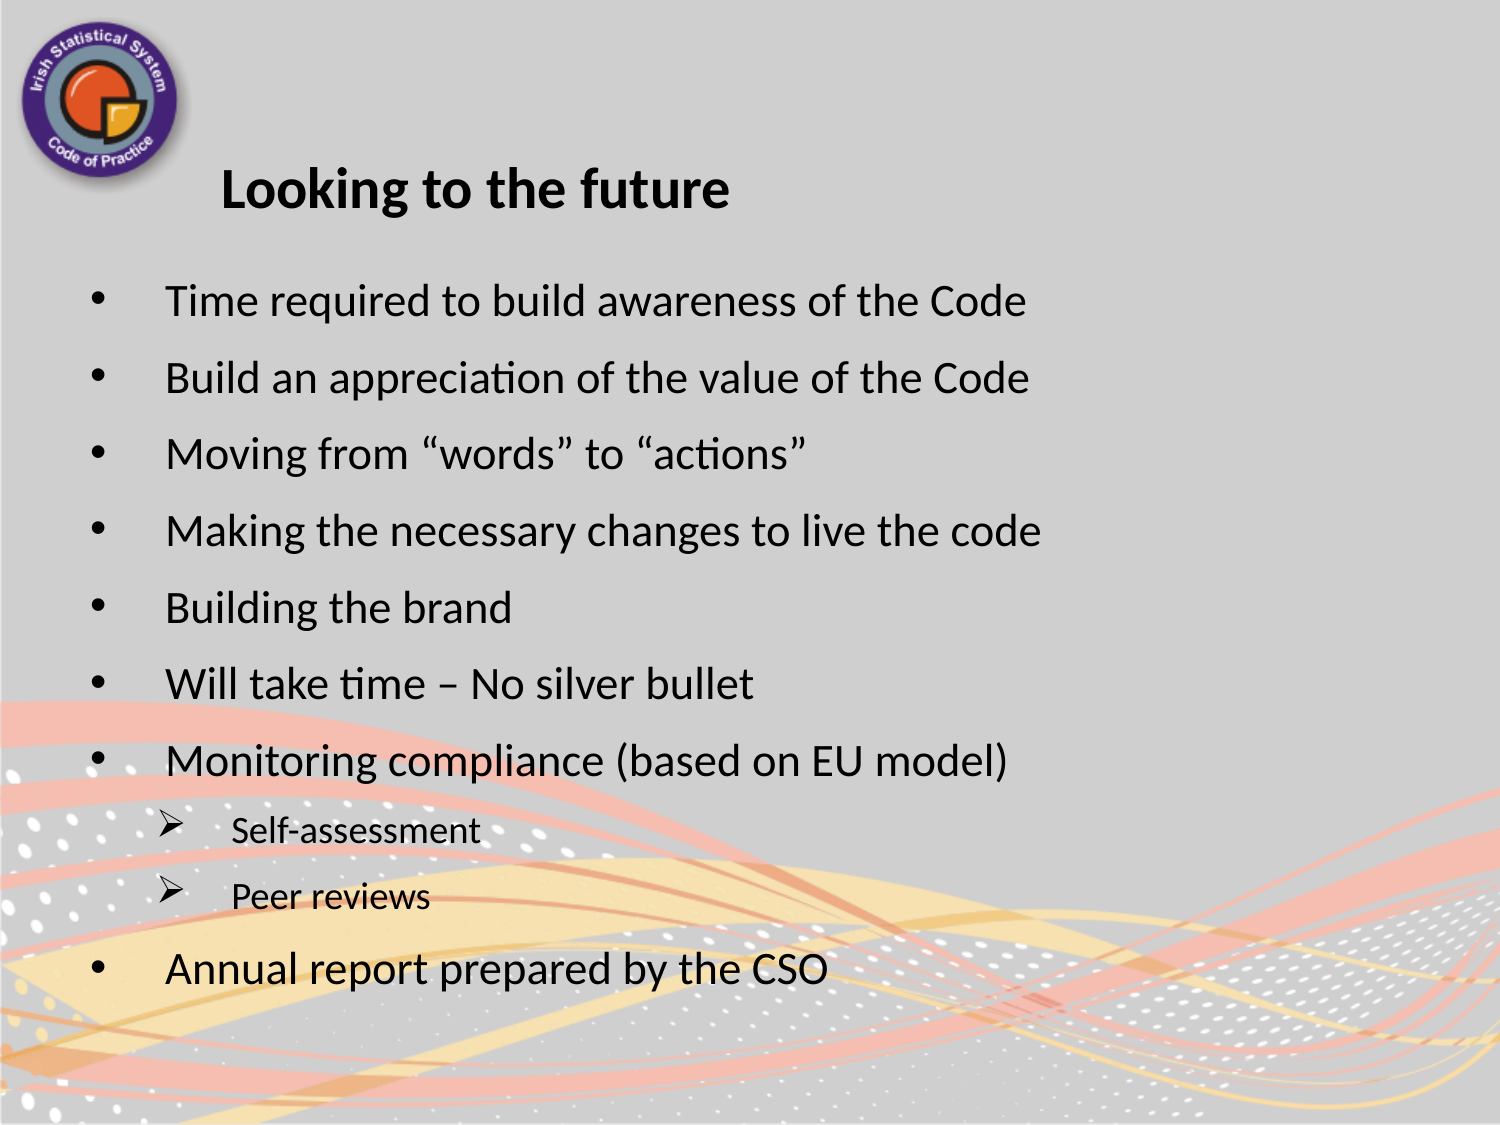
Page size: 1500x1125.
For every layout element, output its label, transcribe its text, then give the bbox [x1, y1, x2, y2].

list Time required to build awareness of the Code Build an appreciation of the value of the Code Moving from “words” to “actions” Making the necessary changes to live the code Building the brand Will take time – No silver bullet Monitoring compliance (based on EU model) Self-assessment Peer reviews Annual report prepared by the CSO [75, 262, 1425, 1005]
picture [0, 0, 1500, 1125]
title Looking to the future [206, 137, 1425, 233]
